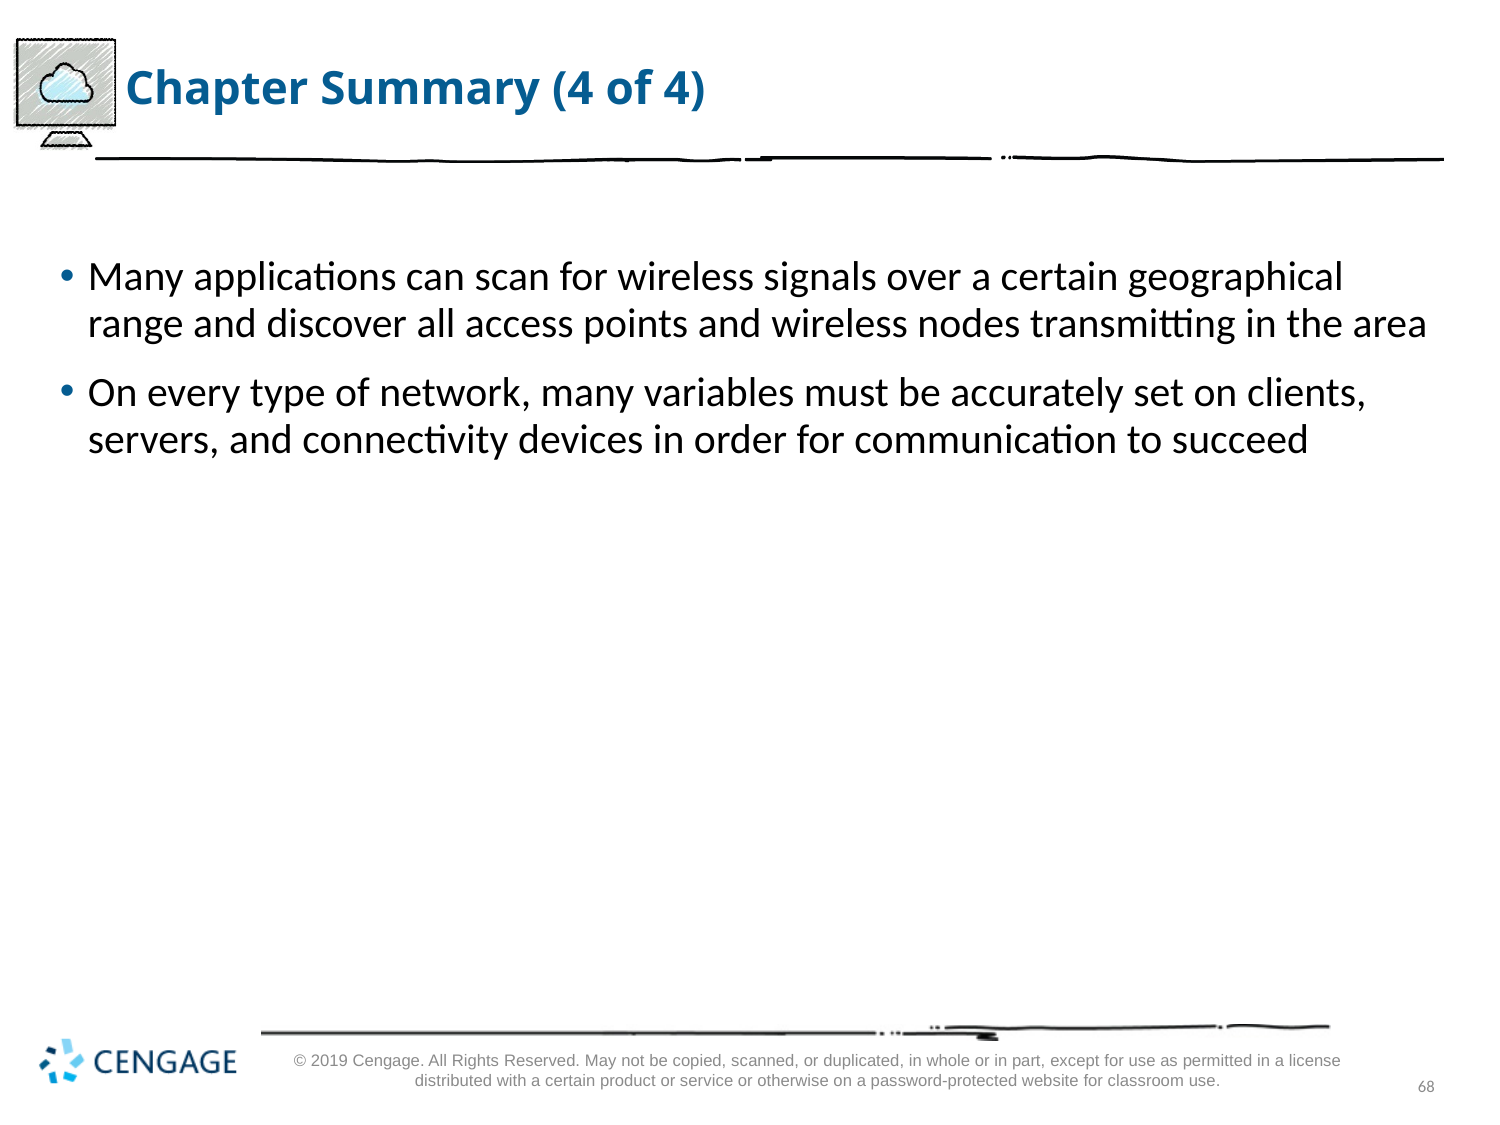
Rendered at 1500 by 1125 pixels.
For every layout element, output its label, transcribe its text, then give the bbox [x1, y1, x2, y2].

picture [261, 1024, 1331, 1041]
picture [19, 1025, 249, 1096]
list Many applications can scan for wireless signals over a certain geographical range and discover all access points and wireless nodes transmitting in the area On every type of network, many variables must be accurately set on clients, servers, and connectivity devices in order for communication to succeed [59, 252, 1441, 470]
footer © 2019 Cengage. All Rights Reserved. May not be copied, scanned, or duplicated, in whole or in part, except for use as permitted in a license distributed with a certain product or service or otherwise on a password-protected website for classroom use. [262, 1050, 1375, 1091]
picture [95, 155, 1444, 163]
picture [13, 36, 117, 151]
title Chapter Summary (4 of 4) [125, 66, 1442, 116]
